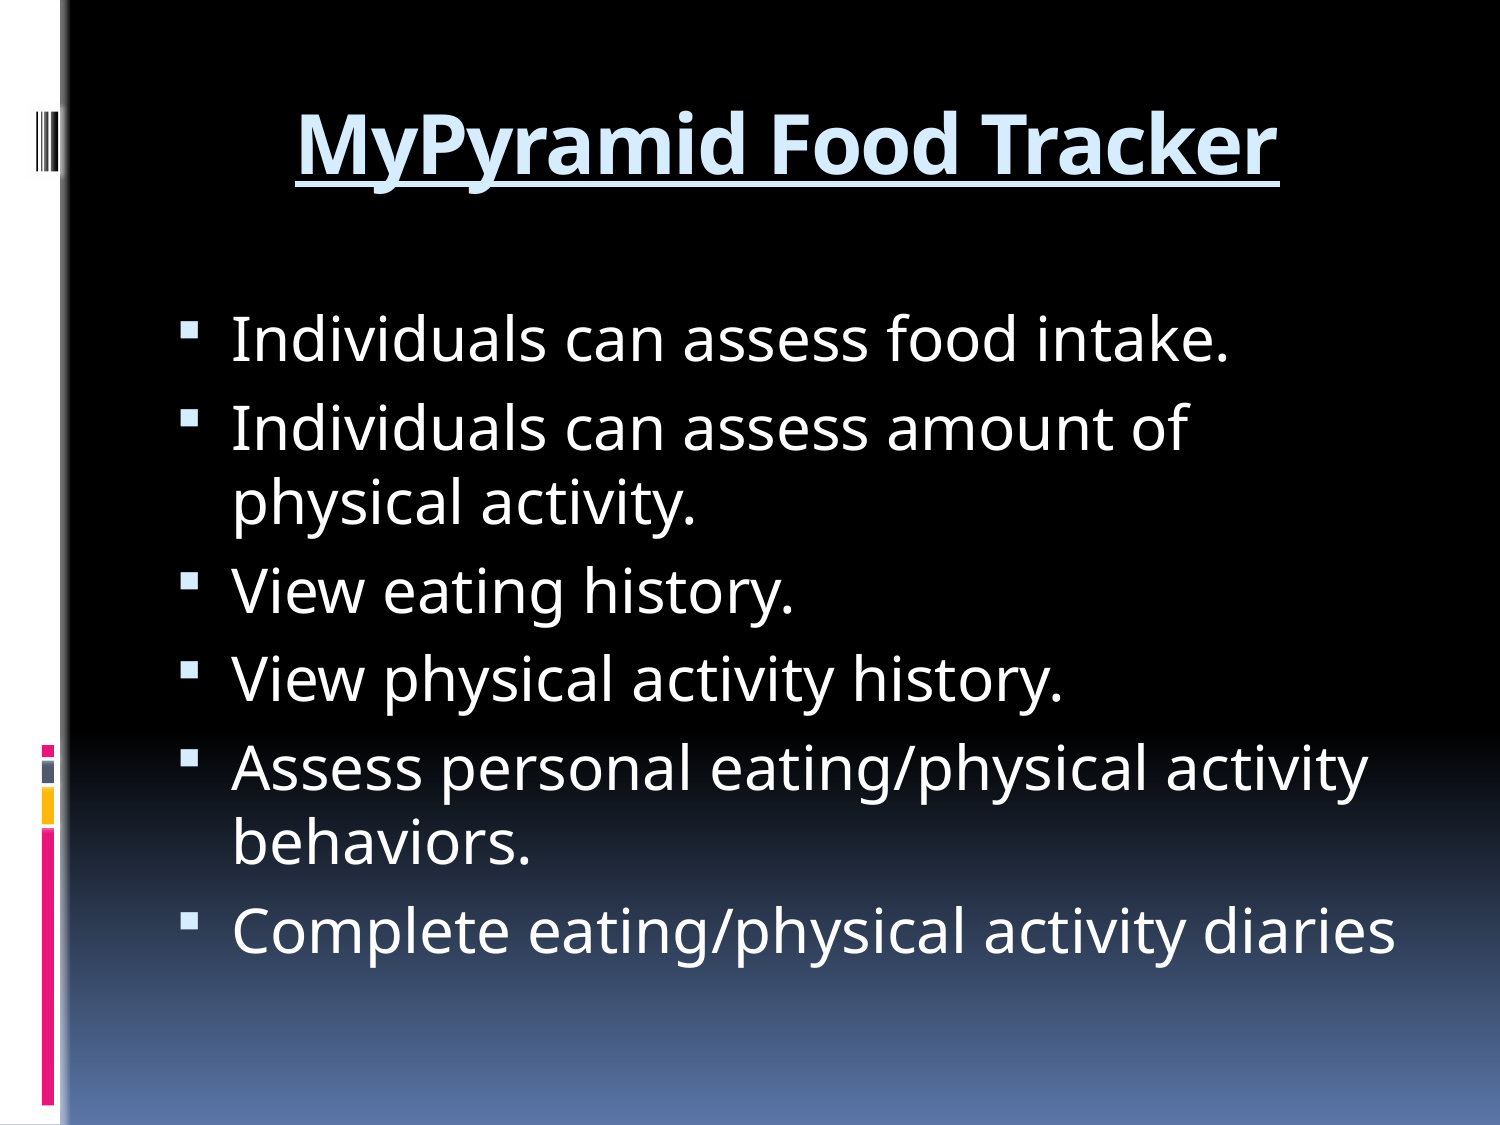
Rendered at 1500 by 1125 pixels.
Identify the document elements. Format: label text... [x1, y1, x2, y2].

title MyPyramid Food Tracker [150, 83, 1425, 234]
list Individuals can assess food intake. Individuals can assess amount of physical activity. View eating history. View physical activity history. Assess personal eating/physical activity behaviors. Complete eating/physical activity diaries [150, 292, 1425, 1043]
